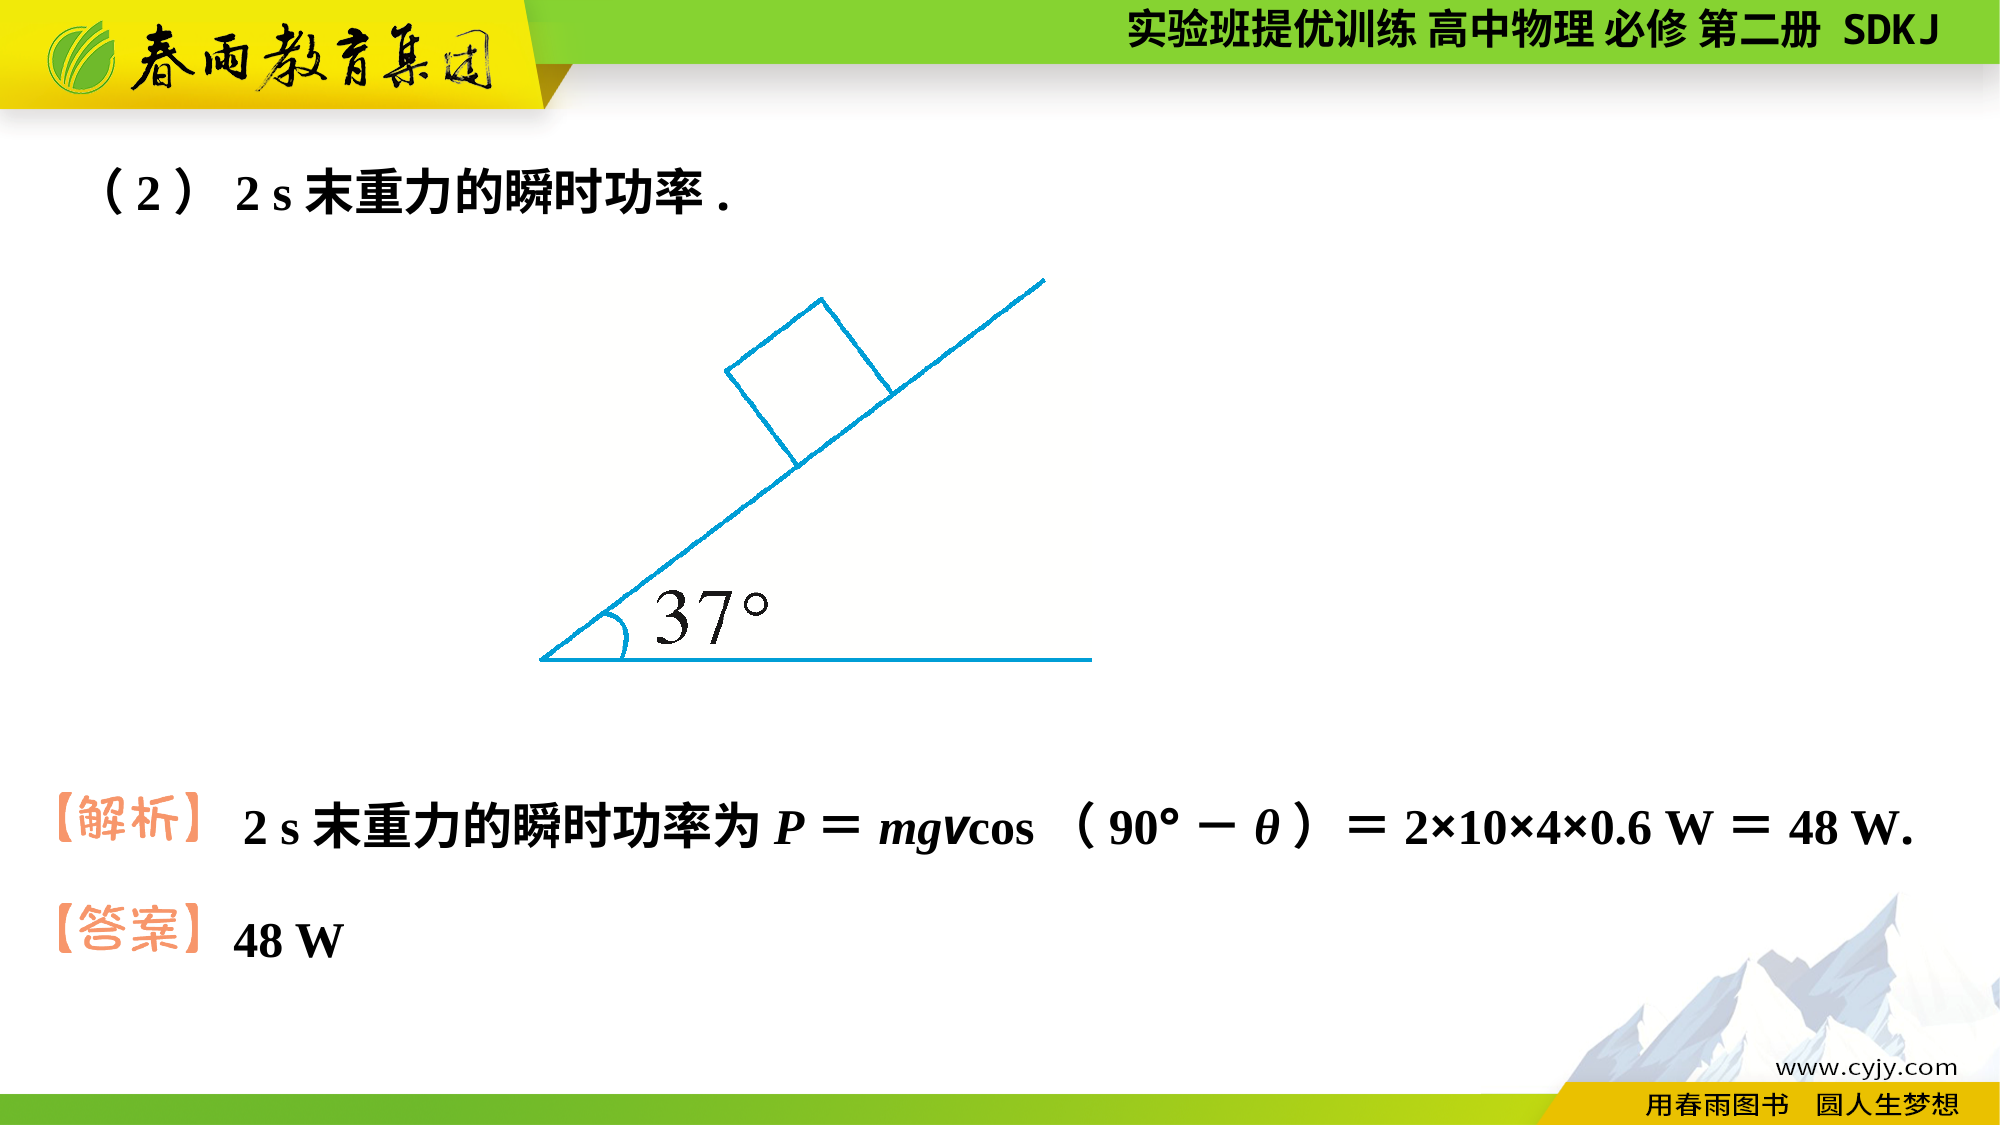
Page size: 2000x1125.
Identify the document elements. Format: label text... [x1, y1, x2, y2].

text_box 2 s末重力的瞬时功率为P＝mgvcos（90°－θ）＝2×10×4×0.6 W＝48 W. [228, 757, 2000, 862]
text_box 48 W [218, 869, 360, 975]
picture [0, 0, 2000, 1125]
list （2）2 s末重力的瞬时功率. [59, 122, 1944, 229]
